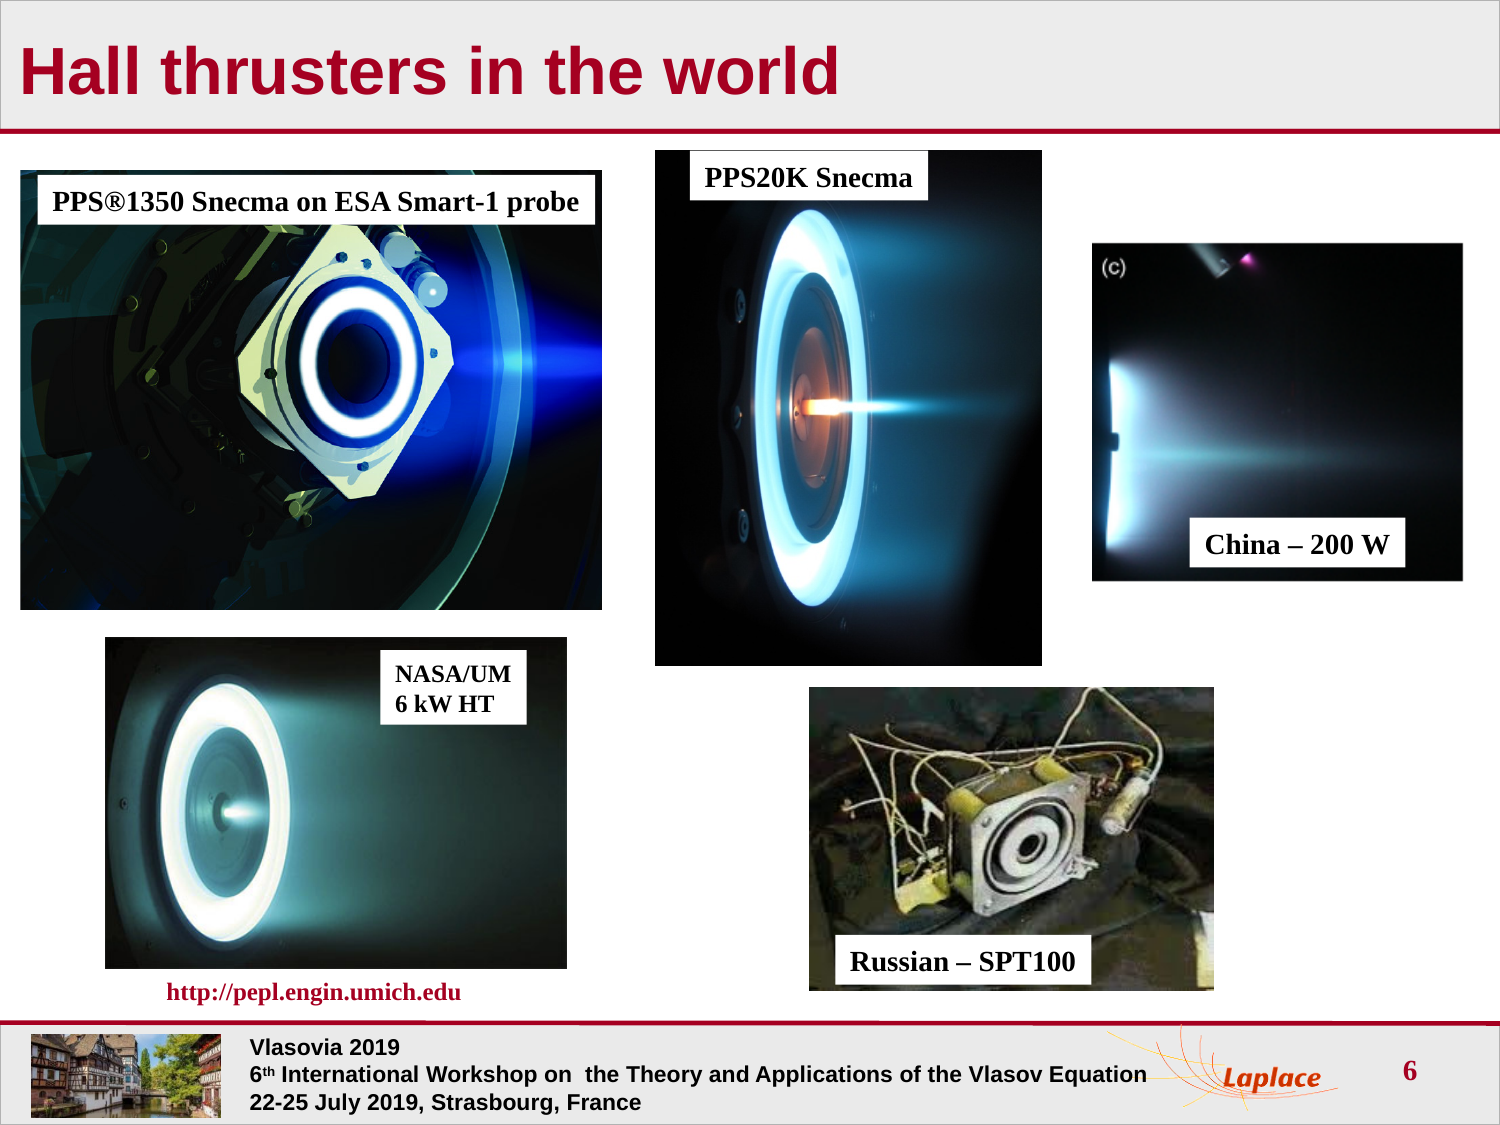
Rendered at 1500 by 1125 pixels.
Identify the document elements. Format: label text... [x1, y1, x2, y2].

picture [104, 636, 567, 969]
text_box http://pepl.engin.umich.edu [151, 977, 478, 1013]
text_box [0, 0, 1500, 131]
picture [1107, 1024, 1343, 1111]
picture [1092, 233, 1471, 583]
picture [31, 1034, 221, 1118]
picture [808, 687, 1215, 992]
title Hall thrusters in the world [4, 11, 1418, 125]
picture [654, 150, 1042, 667]
picture [19, 170, 603, 612]
